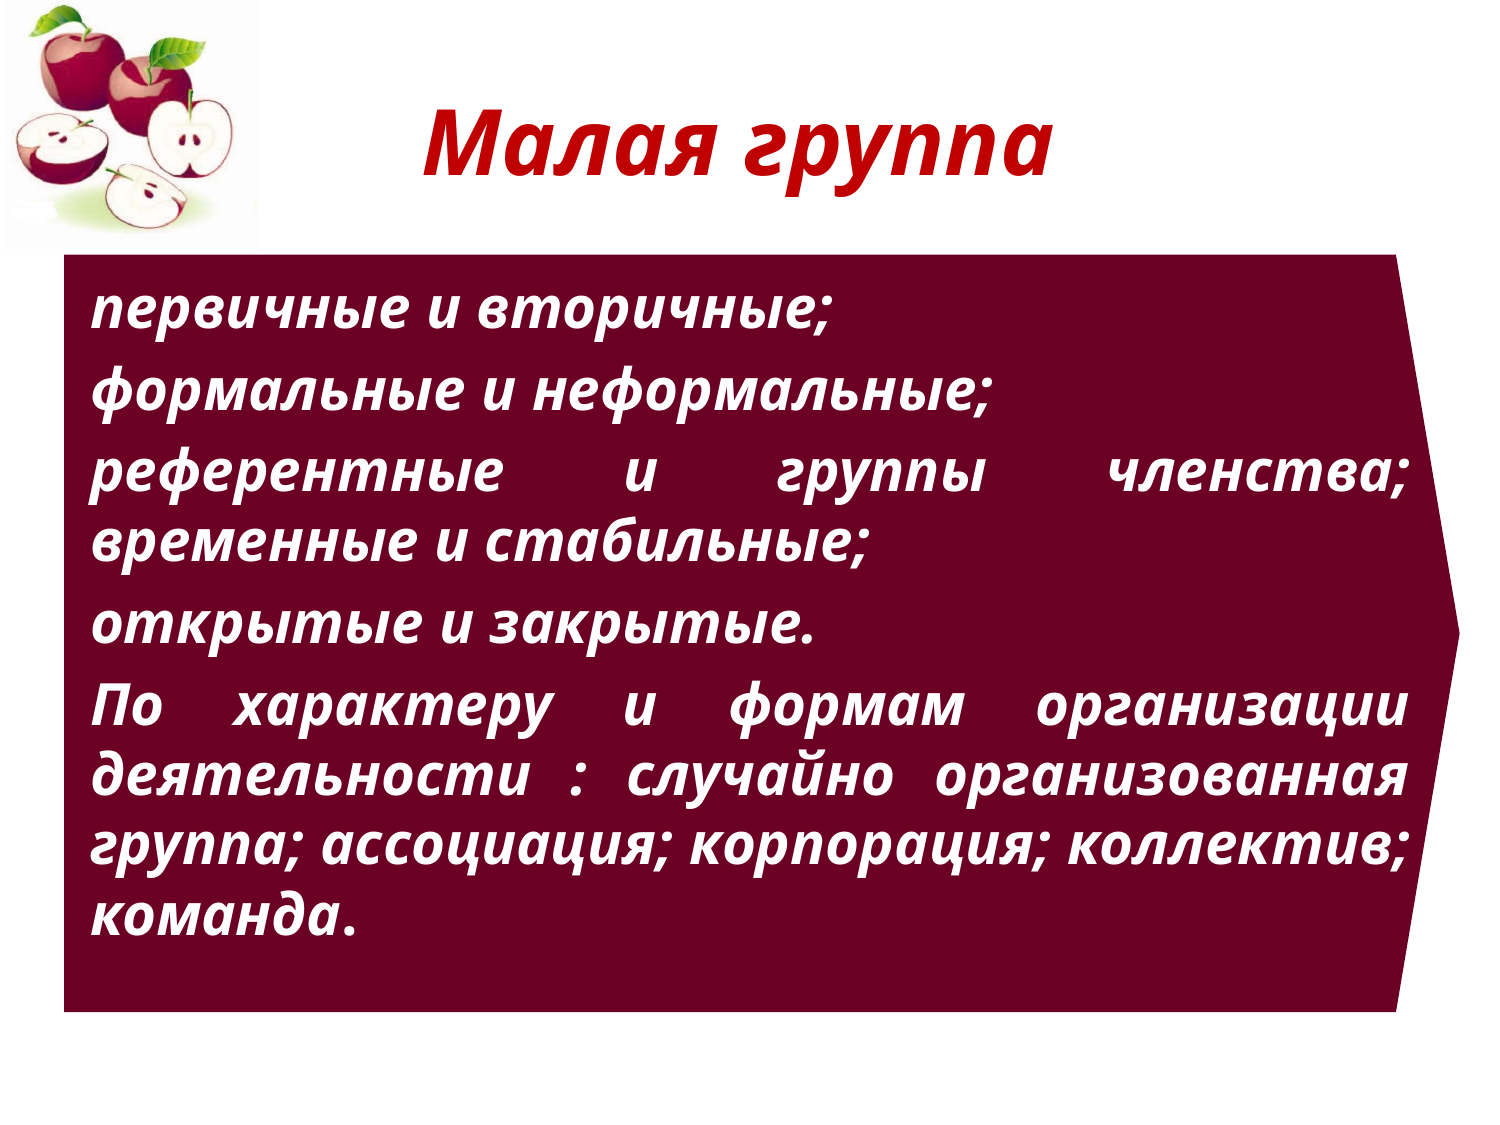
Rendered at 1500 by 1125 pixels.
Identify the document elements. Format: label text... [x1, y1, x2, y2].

list первичные и вторичные; формальные и неформальные; референтные и группы членства; временные и стабильные; открытые и закрытые. По характеру и формам организации деятельности : случайно организованная группа; ассоциация; корпорация; коллектив; команда. [75, 262, 1425, 1005]
picture [3, 0, 258, 249]
title Малая группа [75, 45, 1425, 233]
